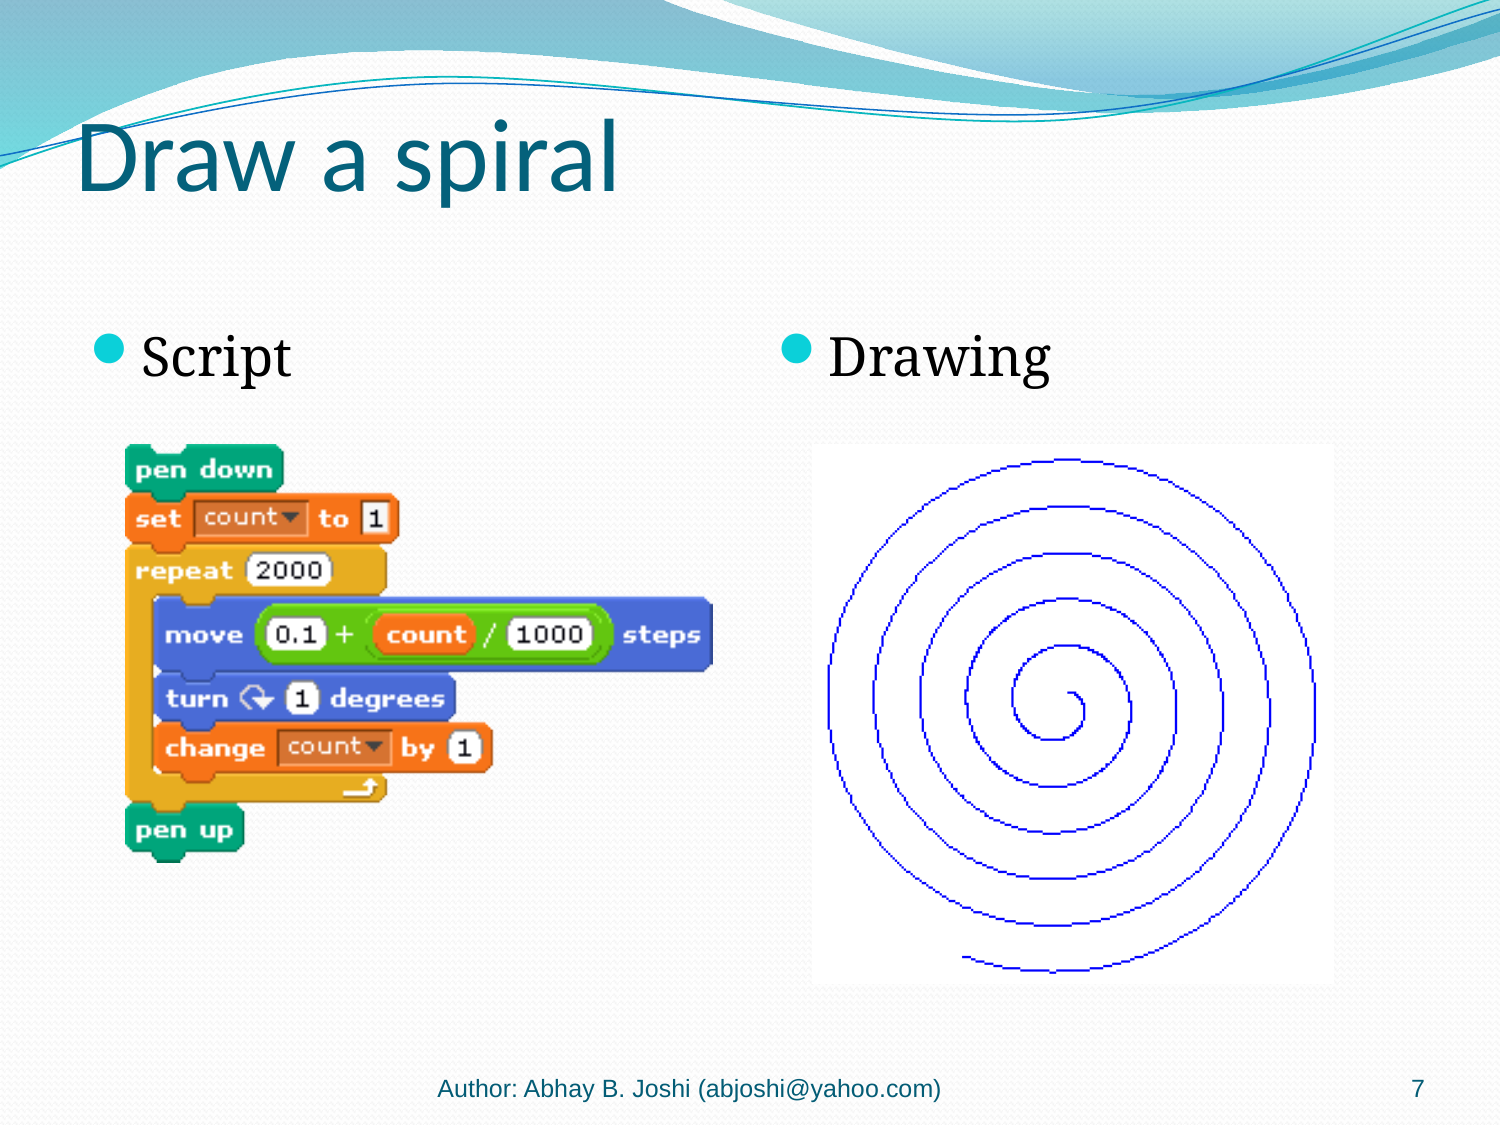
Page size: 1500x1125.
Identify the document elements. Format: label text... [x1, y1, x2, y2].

slide_number 7 [1299, 1042, 1425, 1103]
title Draw a spiral [75, 24, 1425, 213]
list Script [75, 314, 738, 1043]
picture [124, 443, 714, 863]
picture [812, 443, 1334, 984]
footer Author: Abhay B. Joshi (abjoshi@yahoo.com) [437, 1042, 988, 1103]
list Drawing [762, 314, 1425, 1043]
